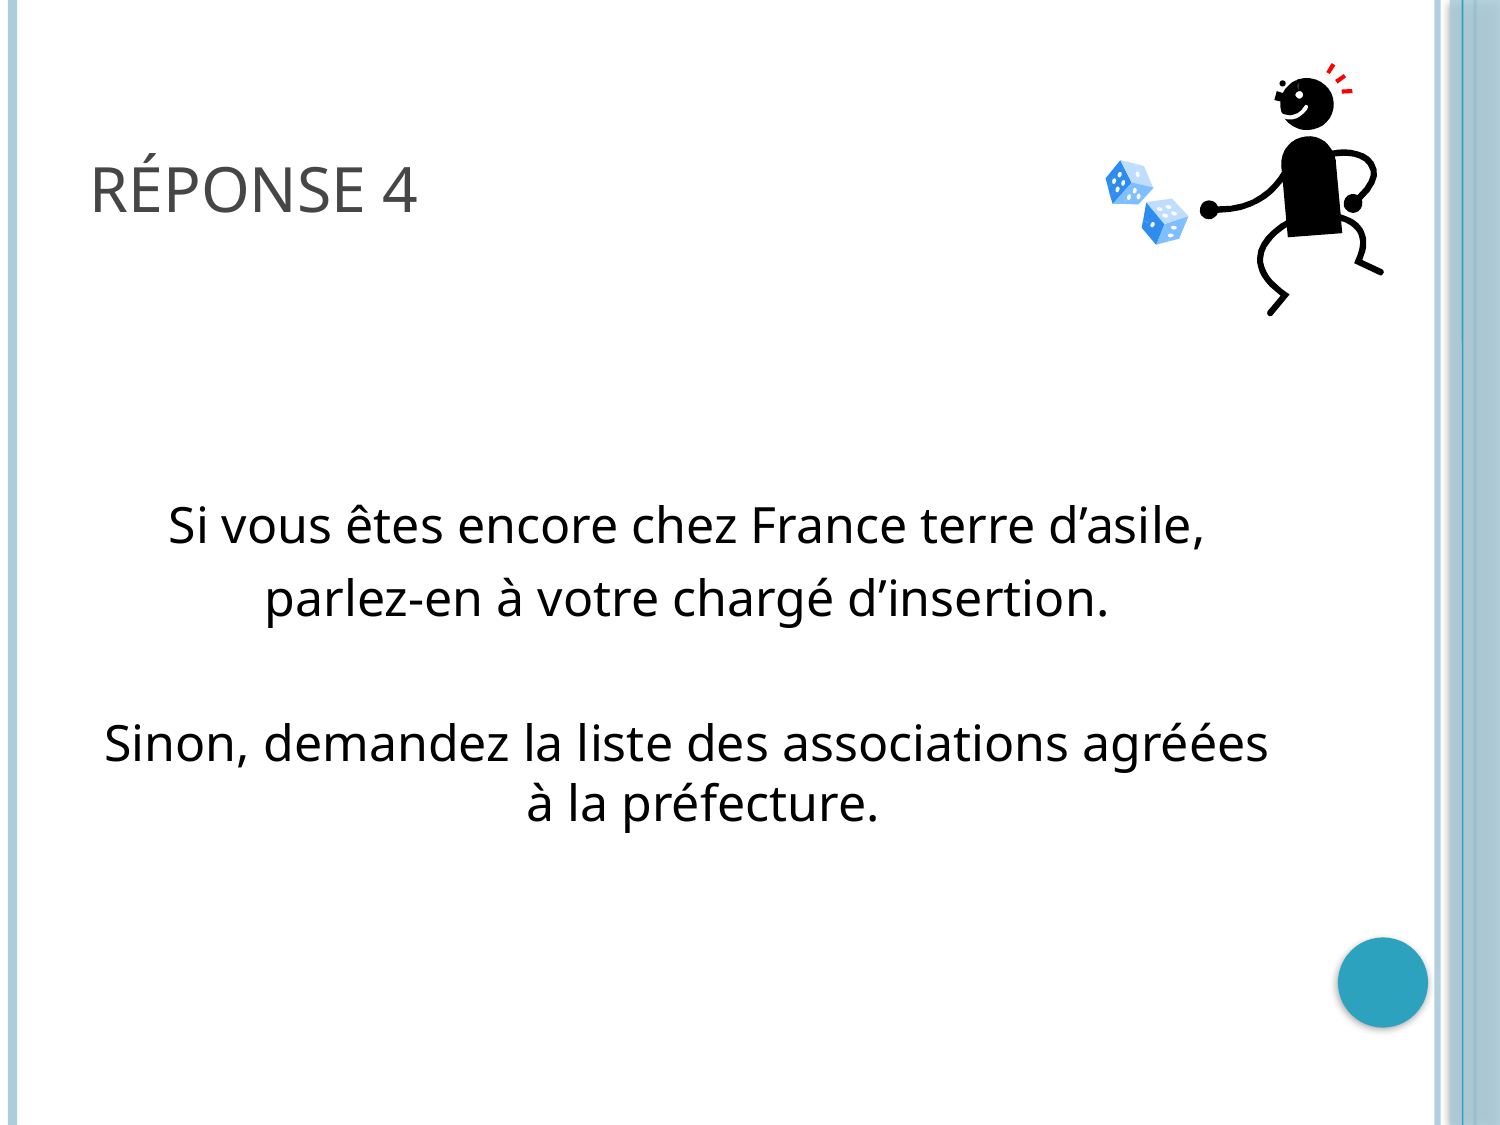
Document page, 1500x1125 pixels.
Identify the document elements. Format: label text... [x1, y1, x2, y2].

title Réponse 4 [75, 45, 1116, 233]
list Si vous êtes encore chez France terre d’asile, parlez-en à votre chargé d’insertion. Sinon, demandez la liste des associations agréées à la préfecture. [74, 262, 1301, 1063]
picture [1118, 45, 1413, 305]
